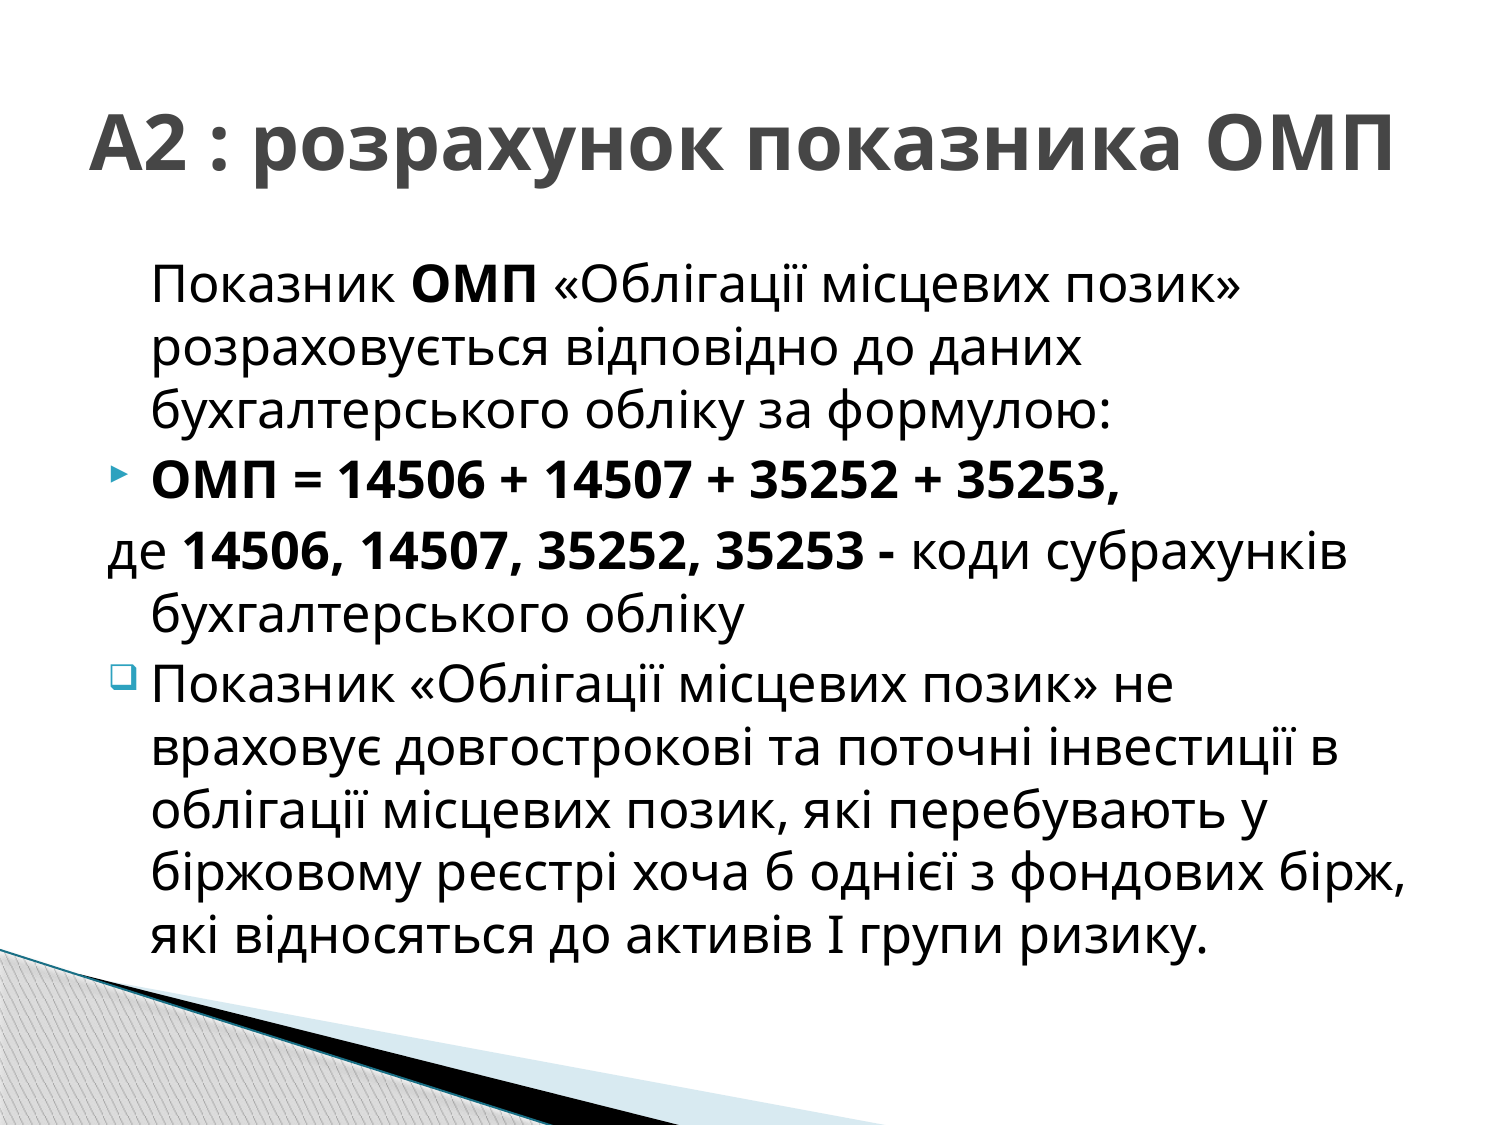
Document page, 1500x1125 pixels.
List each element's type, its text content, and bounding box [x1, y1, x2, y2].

title А2 : розрахунок показника ОМП [75, 45, 1425, 233]
list Показник ОМП «Облігації місцевих позик» розраховується відповідно до даних бухгалтерського обліку за формулою: ОМП = 14506 + 14507 + 35252 + 35253, де 14506, 14507, 35252, 35253 - коди субрахунків бухгалтерського обліку Показник «Облігації місцевих позик» не враховує довгострокові та поточні інвестиції в облігації місцевих позик, які перебувають у біржовому реєстрі хоча б однієї з фондових бірж, які відносяться до активів І групи ризику. [75, 243, 1425, 986]
